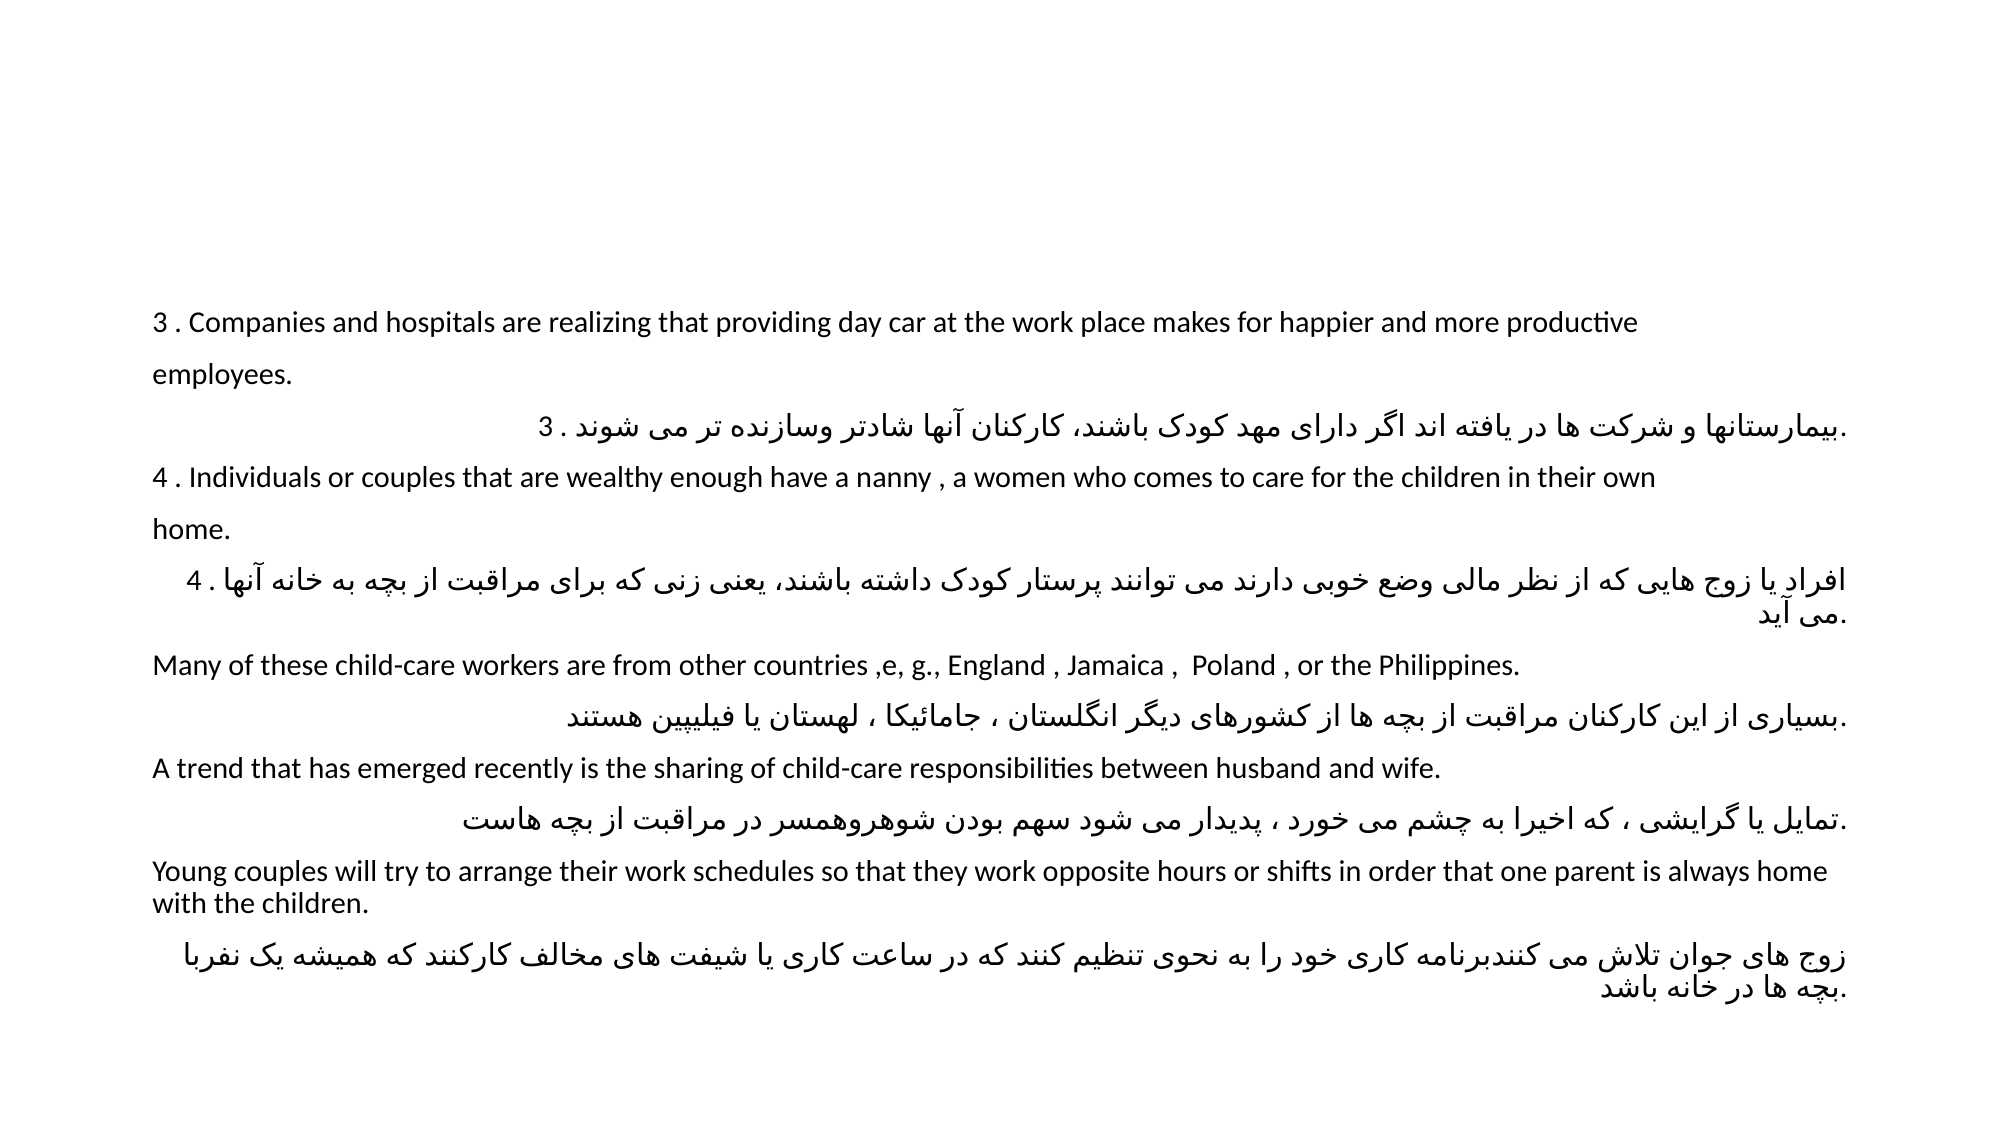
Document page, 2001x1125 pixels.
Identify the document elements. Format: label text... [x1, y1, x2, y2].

list 3 . Companies and hospitals are realizing that providing day car at the work place makes for happier and more productive employees. 3 . بیمارستانها و شرکت ها در یافته اند اگر دارای مهد کودک باشند، کارکنان آنها شادتر وسازنده تر می شوند. 4 . Individuals or couples that are wealthy enough have a nanny , a women who comes to care for the children in their own home. 4 . افراد یا زوج هایی که از نظر مالی وضع خوبی دارند می توانند پرستار کودک داشته باشند، یعنی زنی که برای مراقبت از بچه به خانه آنها می آید. Many of these child-care workers are from other countries ,e, g., England , Jamaica , Poland , or the Philippines. بسیاری از این کارکنان مراقبت از بچه ها از کشورهای دیگر انگلستان ، جامائیکا ، لهستان یا فیلیپین هستند. A trend that has emerged recently is the sharing of child-care responsibilities between husband and wife. تمایل یا گرایشی ، که اخیرا به چشم می خورد ، پدیدار می شود سهم بودن شوهروهمسر در مراقبت از بچه هاست. Young couples will try to arrange their work schedules so that they work opposite hours or shifts in order that one parent is always home with the children. زوج های جوان تلاش می کنندبرنامه کاری خود را به نحوی تنظیم کنند که در ساعت کاری یا شیفت های مخالف کارکنند که همیشه یک نفربا بچه ها در خانه باشد. [137, 299, 1863, 1014]
